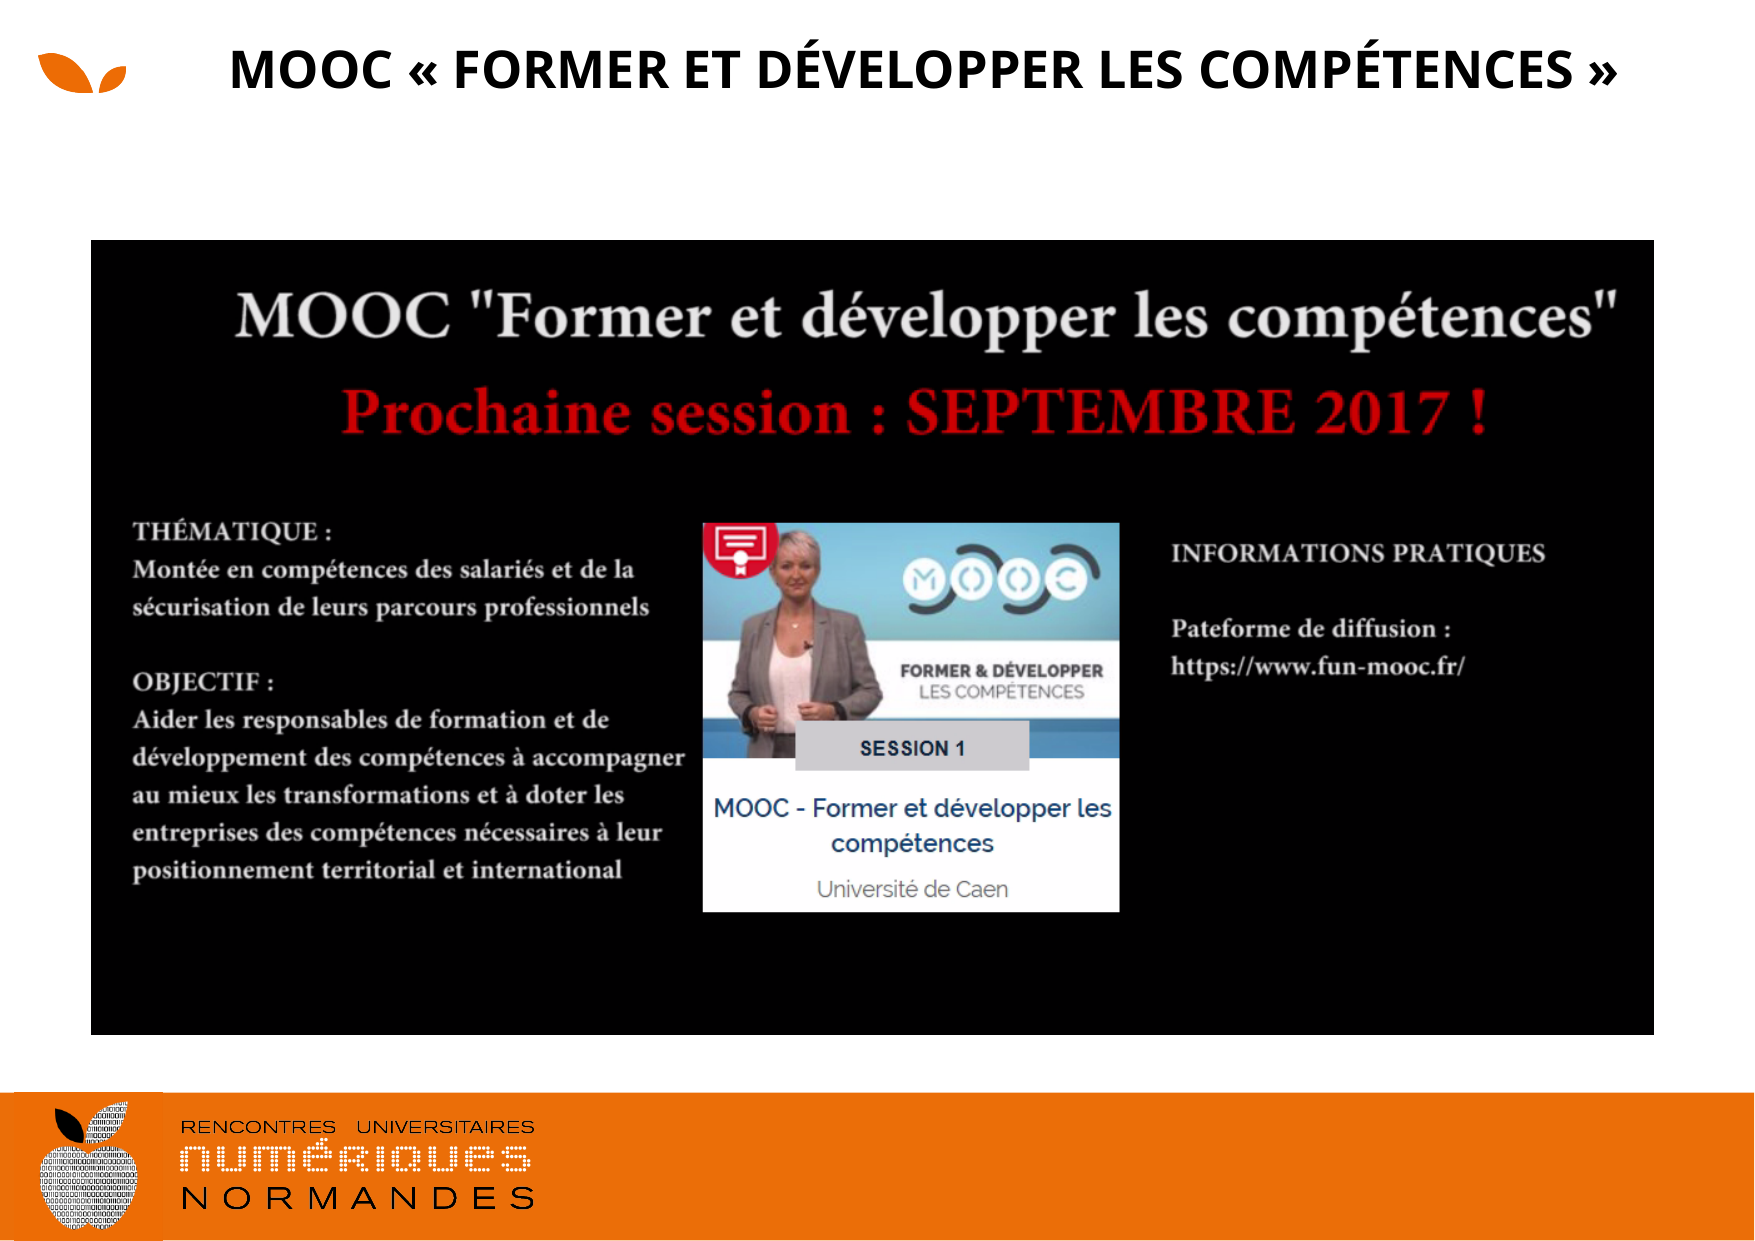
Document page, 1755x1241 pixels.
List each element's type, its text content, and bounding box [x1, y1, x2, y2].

picture [180, 1118, 541, 1217]
picture [14, 1092, 163, 1241]
picture [38, 53, 126, 93]
title Mooc « former et développer les compétences » [144, 29, 1704, 195]
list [91, 240, 1654, 1035]
